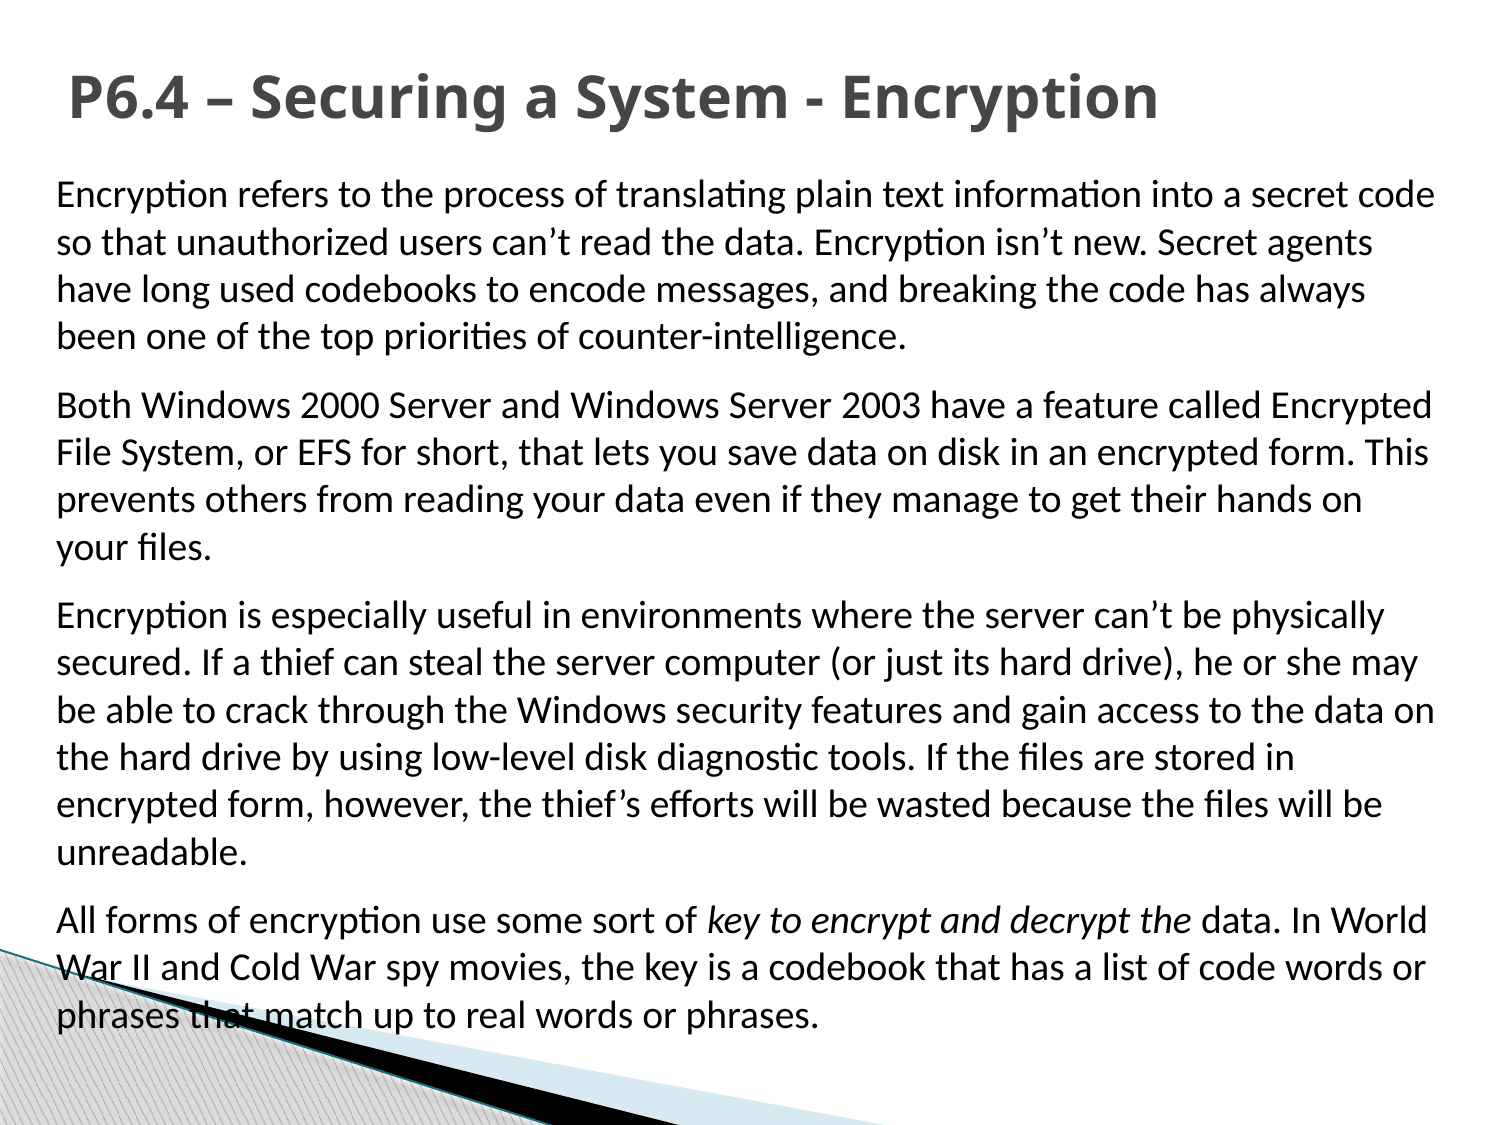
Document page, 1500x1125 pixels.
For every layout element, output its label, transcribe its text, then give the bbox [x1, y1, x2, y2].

list Encryption refers to the process of translating plain text information into a secret code so that unauthorized users can’t read the data. Encryption isn’t new. Secret agents have long used codebooks to encode messages, and breaking the code has always been one of the top priorities of counter-intelligence. Both Windows 2000 Server and Windows Server 2003 have a feature called Encrypted File System, or EFS for short, that lets you save data on disk in an encrypted form. This prevents others from reading your data even if they manage to get their hands on your files. Encryption is especially useful in environments where the server can’t be physically secured. If a thief can steal the server computer (or just its hard drive), he or she may be able to crack through the Windows security features and gain access to the data on the hard drive by using low-level disk diagnostic tools. If the files are stored in encrypted form, however, the thief’s efforts will be wasted because the files will be unreadable. All forms of encryption use some sort of key to encrypt and decrypt the data. In World War II and Cold War spy movies, the key is a codebook that has a list of code words or phrases that match up to real words or phrases. [41, 160, 1459, 1047]
title P6.4 – Securing a System - Encryption [53, 30, 1404, 159]
